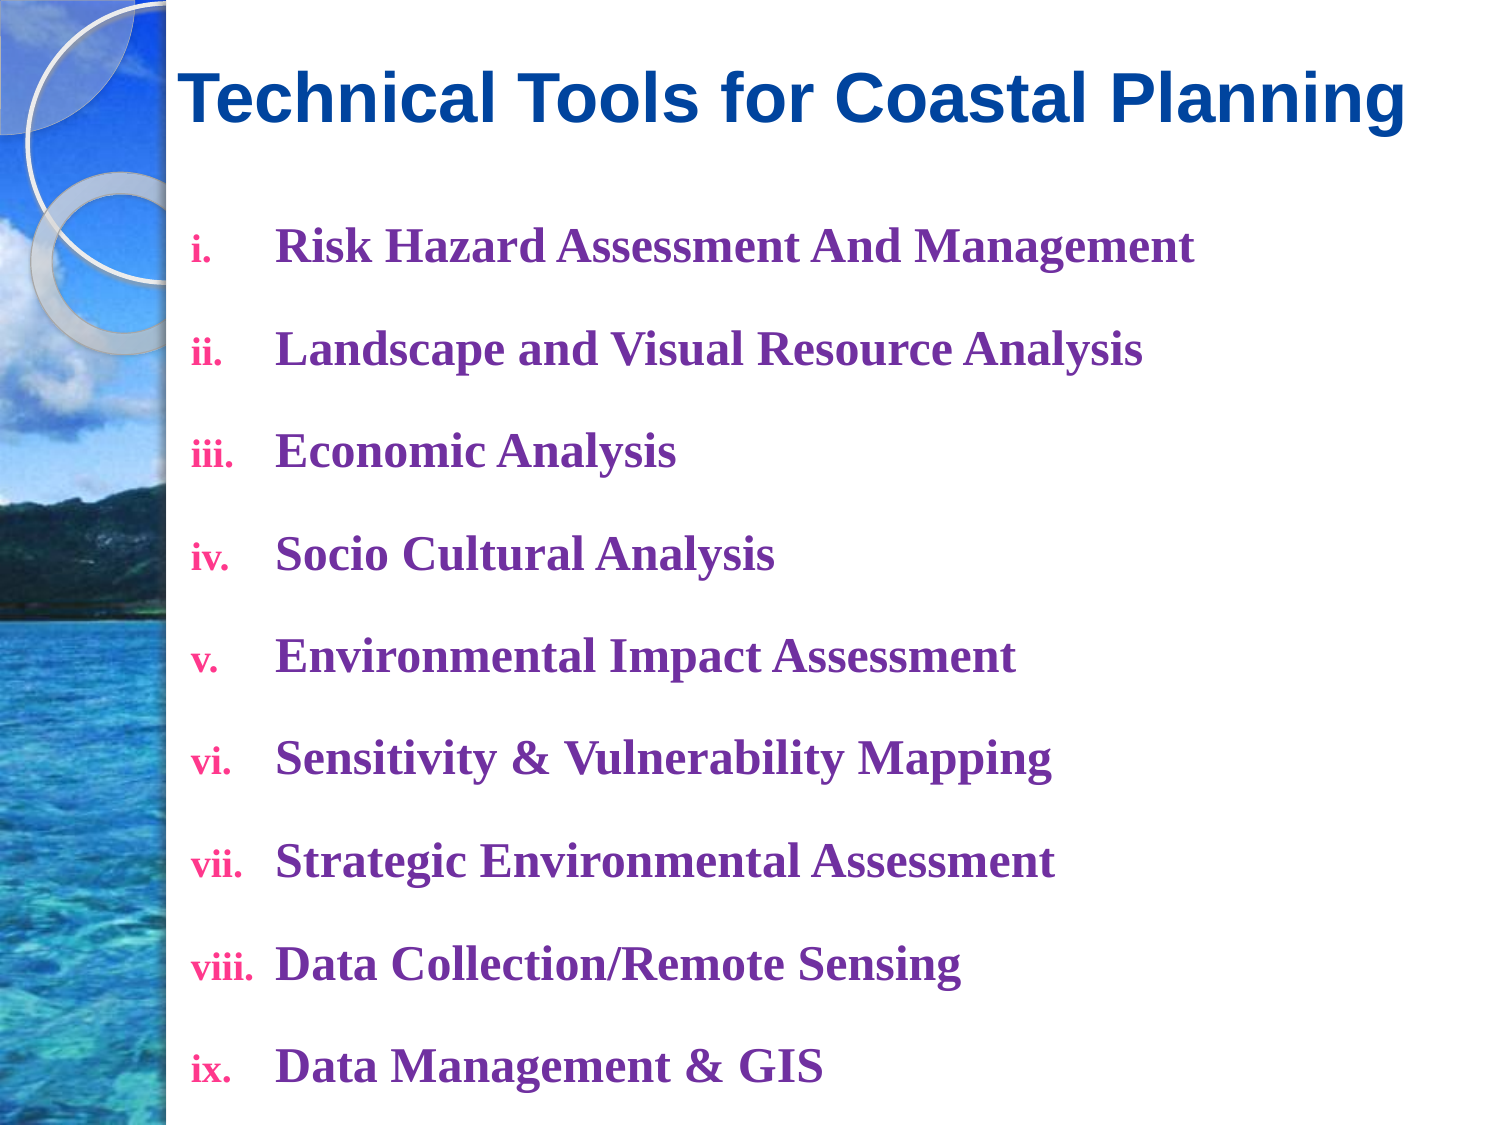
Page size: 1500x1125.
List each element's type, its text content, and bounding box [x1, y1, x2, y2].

picture [62, 195, 160, 280]
title Technical Tools for Coastal Planning [162, 0, 1500, 174]
list Risk Hazard Assessment And Management Landscape and Visual Resource Analysis Economic Analysis Socio Cultural Analysis Environmental Impact Assessment Sensitivity & Vulnerability Mapping Strategic Environmental Assessment Data Collection/Remote Sensing Data Management & GIS [162, 174, 1500, 963]
picture [32, 13, 160, 207]
picture [0, 134, 166, 1125]
picture [53, 240, 160, 332]
picture [136, 0, 162, 4]
